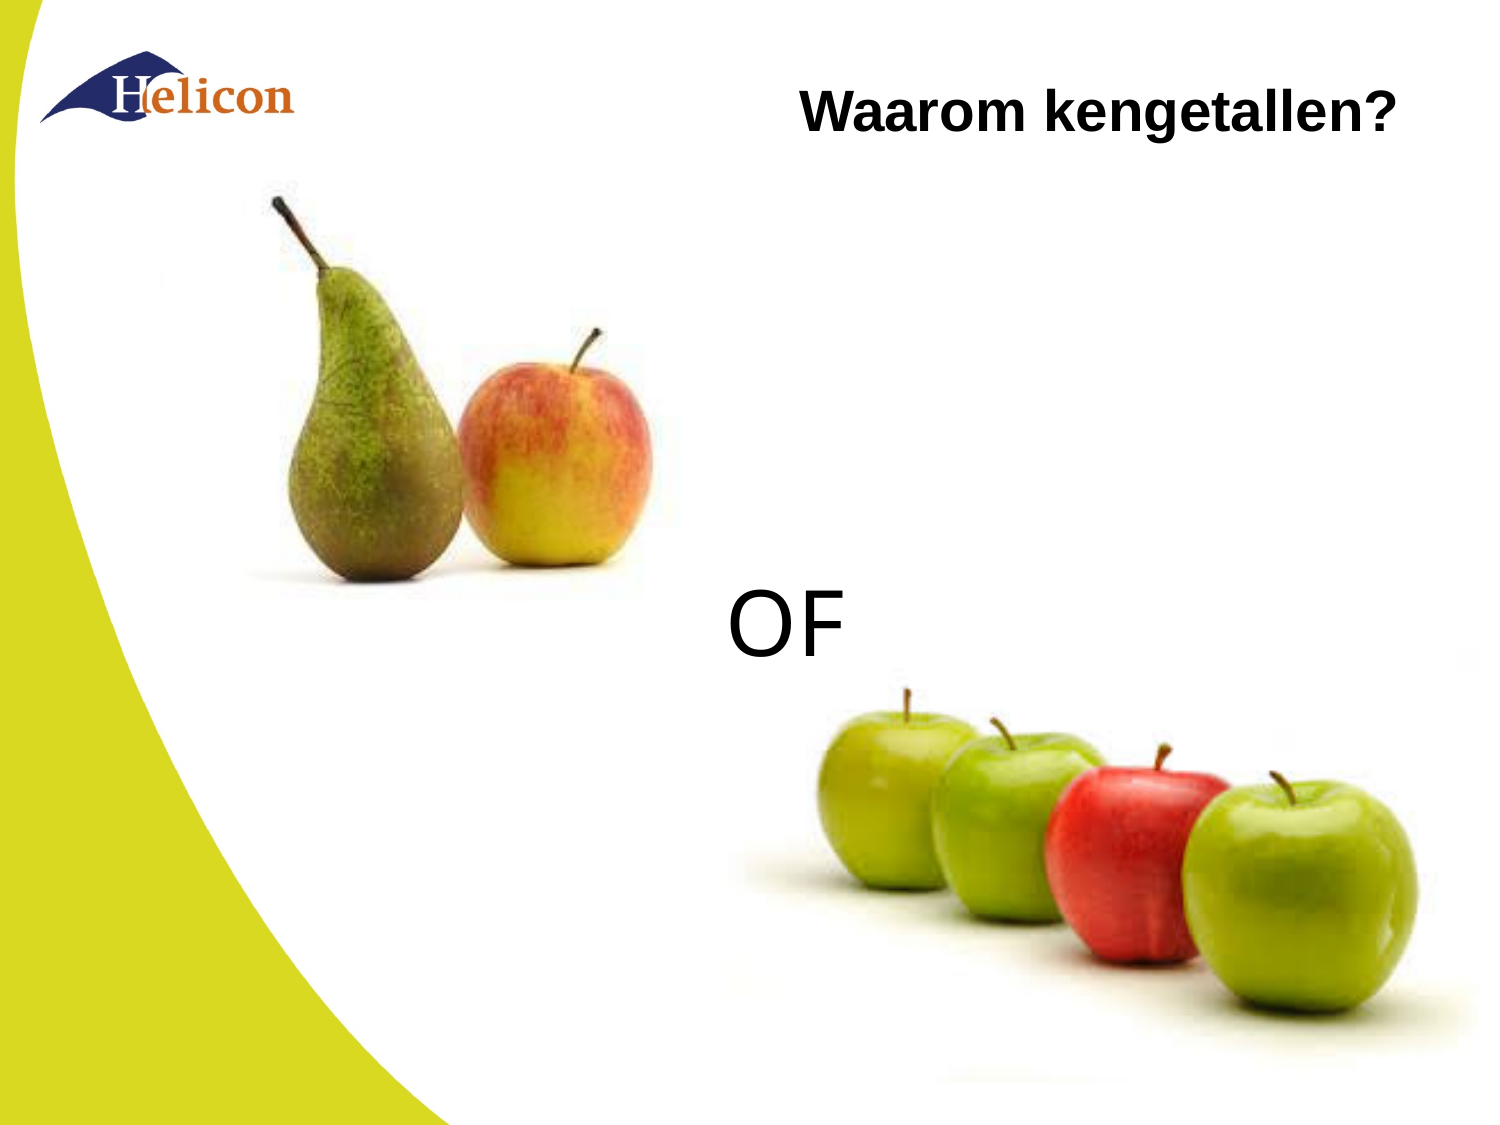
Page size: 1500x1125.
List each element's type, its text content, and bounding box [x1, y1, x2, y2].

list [135, 163, 817, 618]
text_box OF [679, 557, 892, 683]
picture [0, 0, 1500, 1125]
title Waarom kengetallen? [324, 54, 1415, 161]
